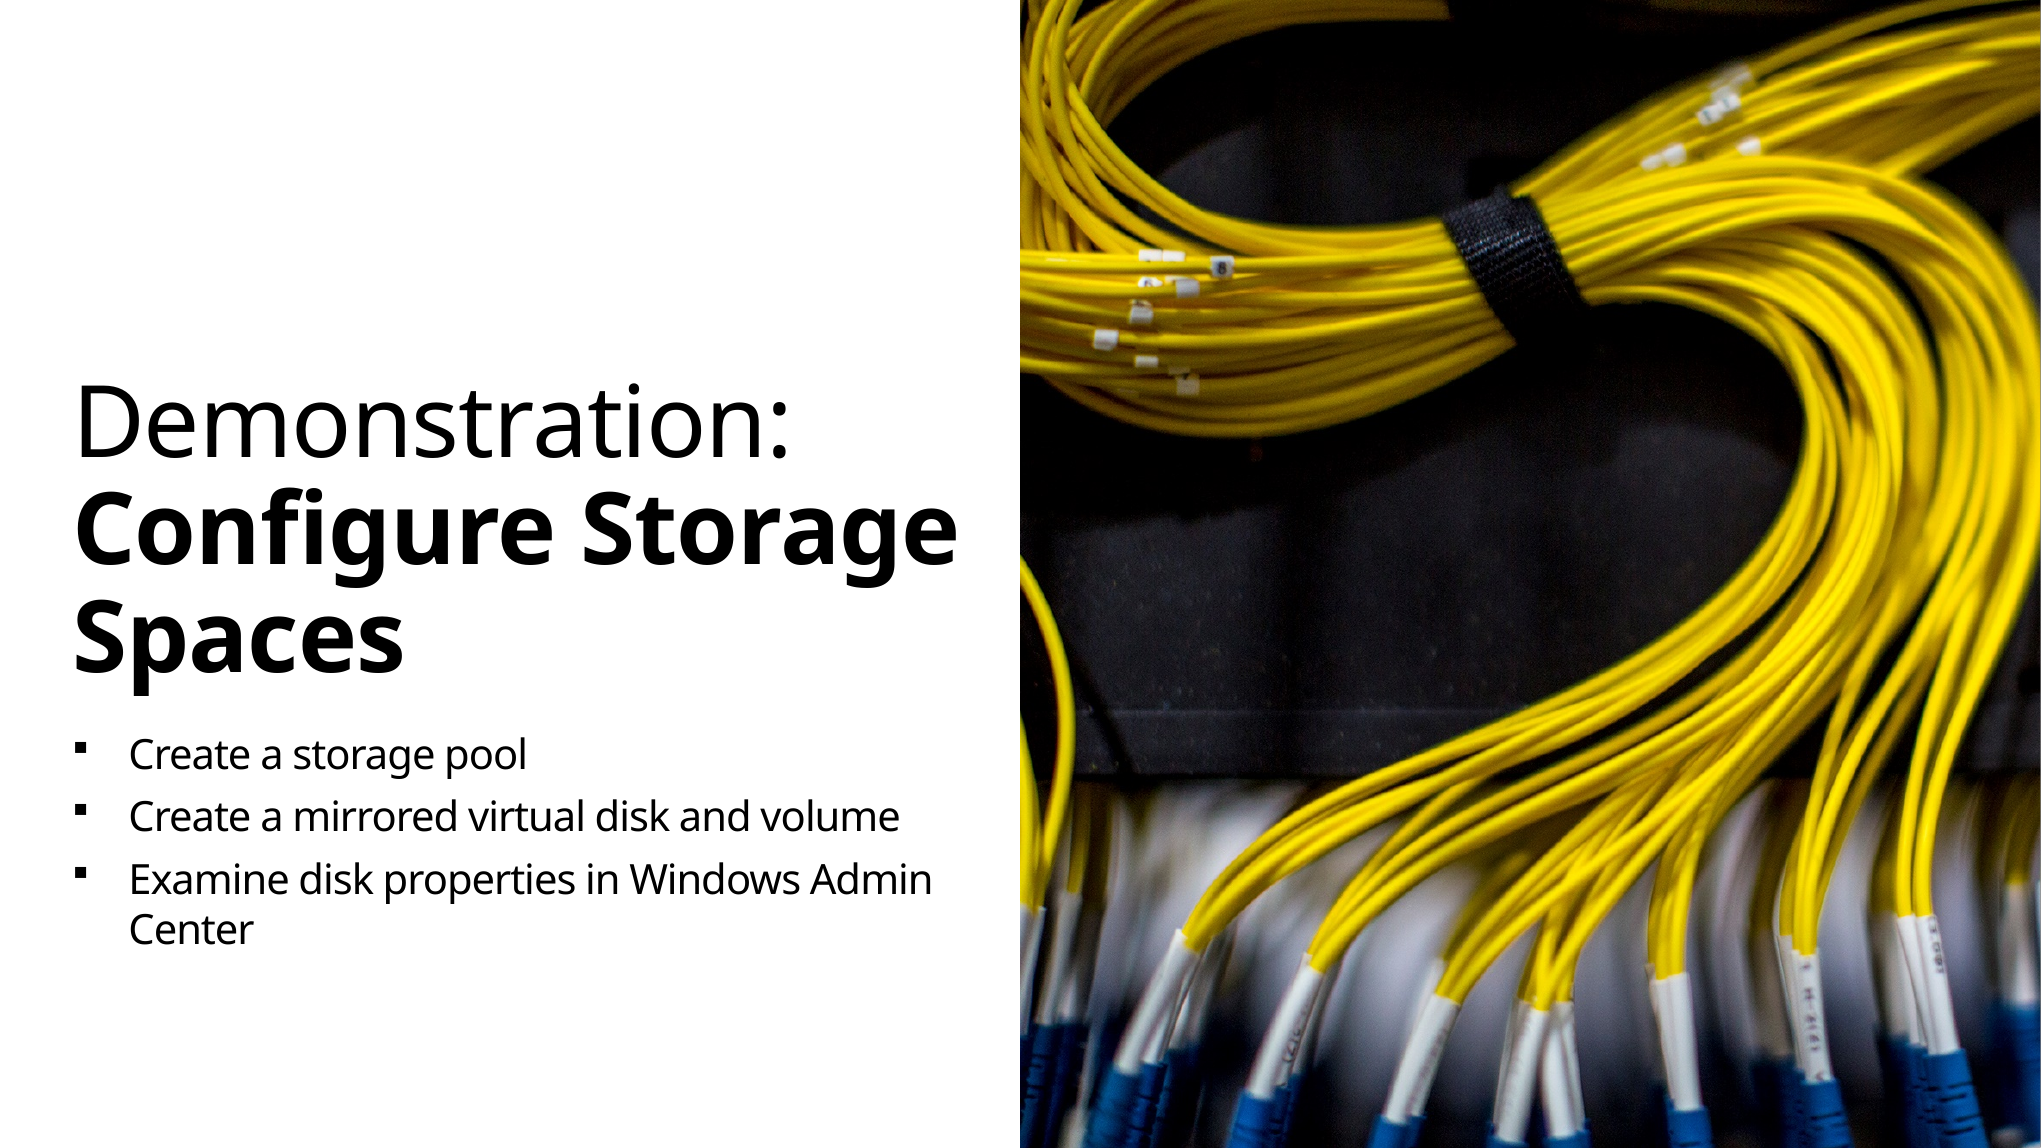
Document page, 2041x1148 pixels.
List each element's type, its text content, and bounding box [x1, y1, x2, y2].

picture [1020, 0, 2041, 1148]
title Demonstration: Configure Storage Spaces [71, 424, 981, 725]
subtitle Create a storage pool Create a mirrored virtual disk and volume Examine disk properties in Windows Admin Center [71, 727, 981, 1005]
